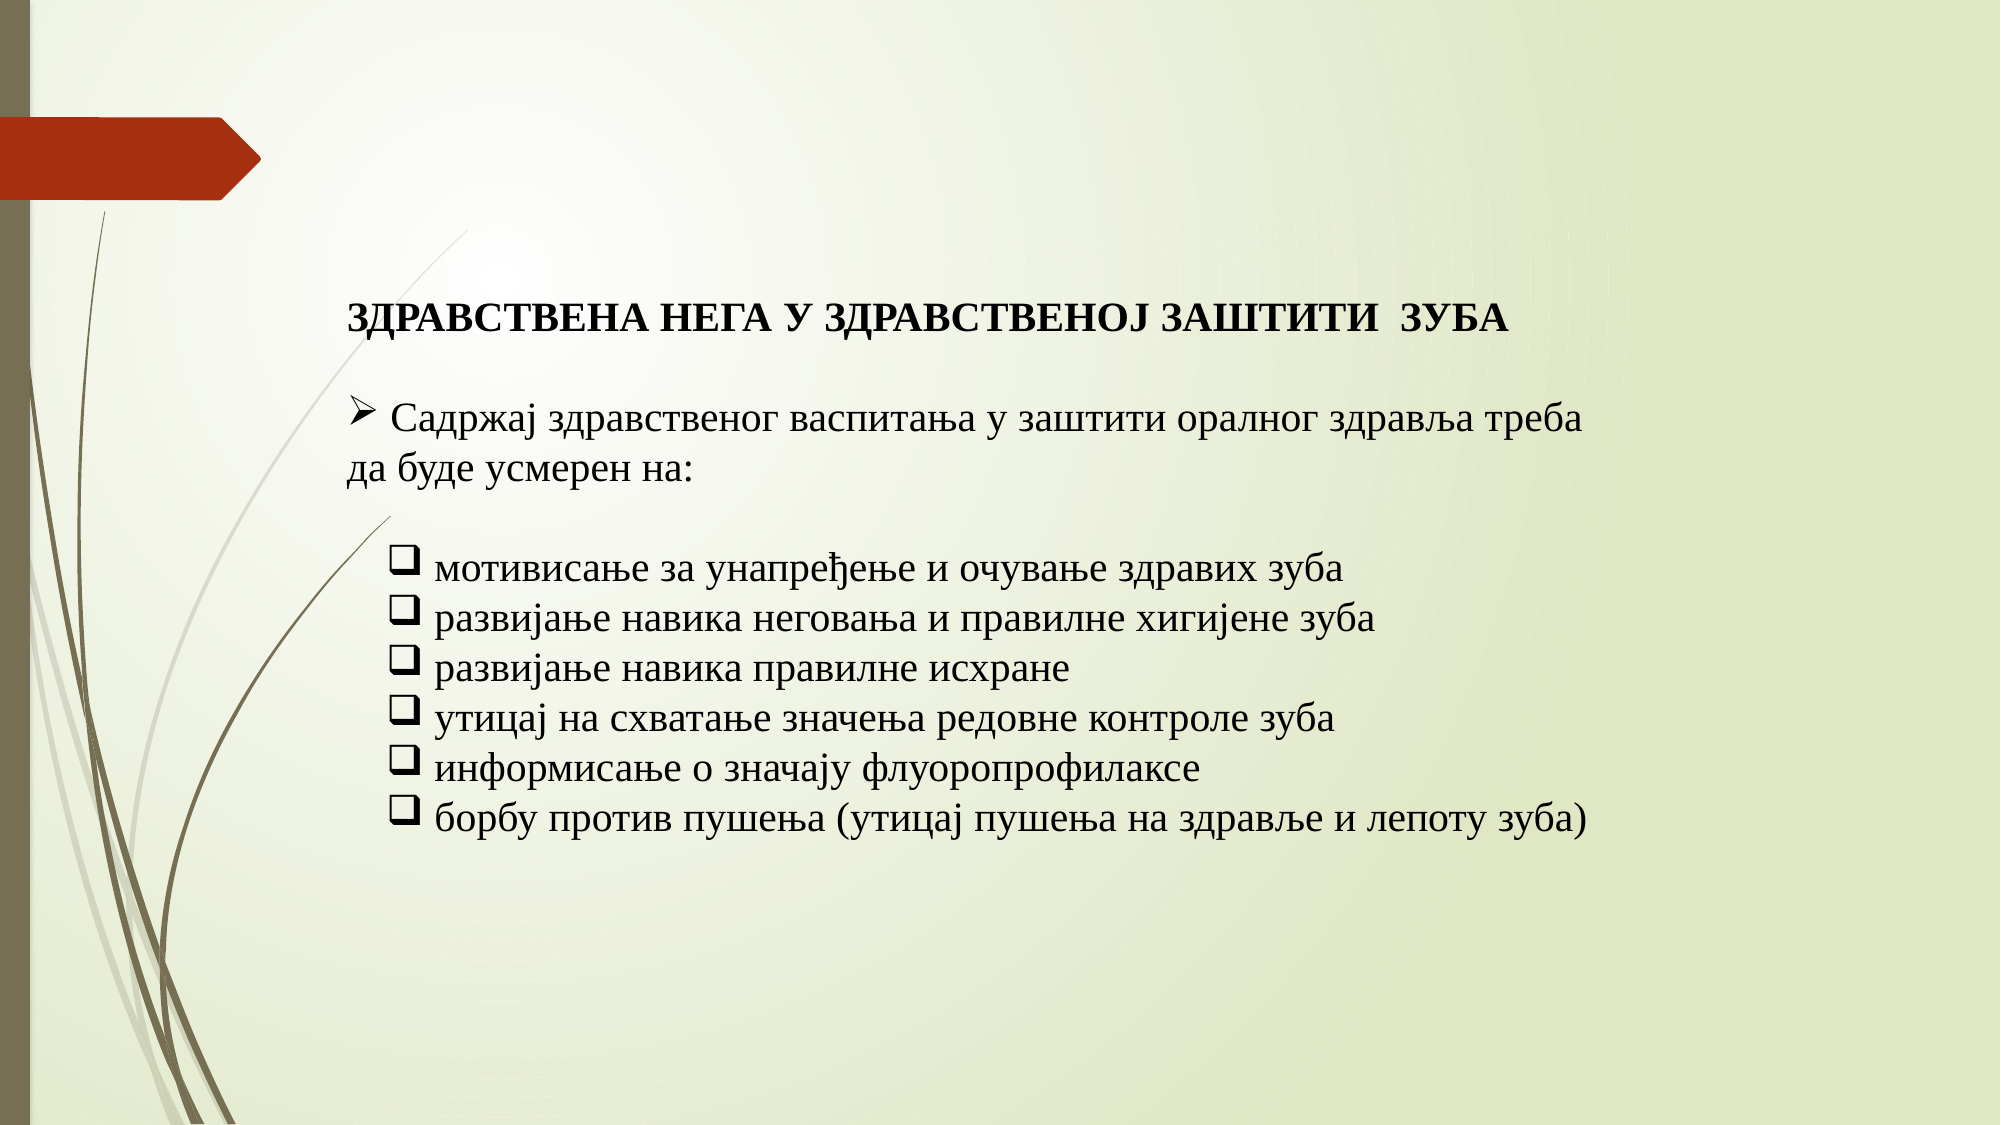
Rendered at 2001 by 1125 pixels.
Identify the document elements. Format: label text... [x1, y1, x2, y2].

text_box ЗДРАВСТВЕНА НЕГА У ЗДРАВСТВЕНОЈ ЗАШТИТИ ЗУБА Садржај здравственог васпитања у заштити оралног здравља треба да буде усмерен на: мотивисање за унапређење и очување здравих зуба развијање навика неговања и правилне хигијене зуба развијање навика правилне исхране утицај на схватање значења редовне контроле зуба информисање о значају флуоропрофилаксе борбу против пушења (утицај пушења на здравље и лепоту зуба) [332, 140, 1688, 1090]
